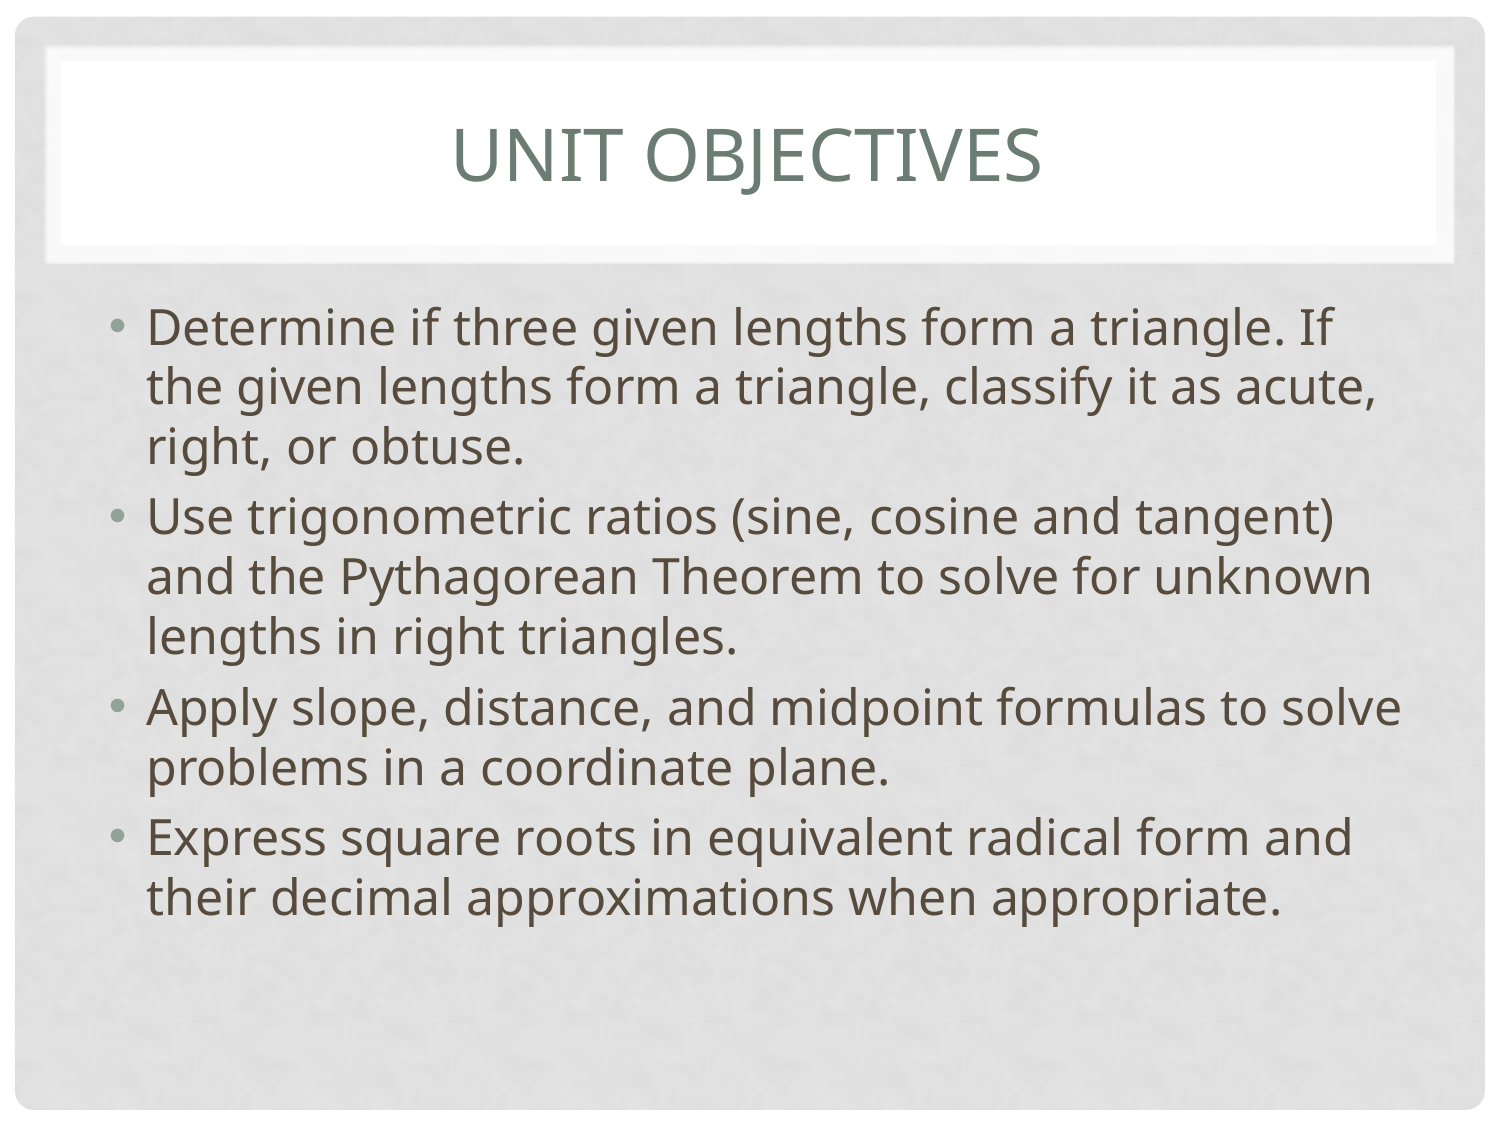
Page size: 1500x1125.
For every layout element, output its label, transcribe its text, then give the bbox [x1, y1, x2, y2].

title Unit Objectives [69, 66, 1425, 238]
list Determine if three given lengths form a triangle. If the given lengths form a triangle, classify it as acute, right, or obtuse. Use trigonometric ratios (sine, cosine and tangent) and the Pythagorean Theorem to solve for unknown lengths in right triangles. Apply slope, distance, and midpoint formulas to solve problems in a coordinate plane. Express square roots in equivalent radical form and their decimal approximations when appropriate. [75, 287, 1425, 1005]
